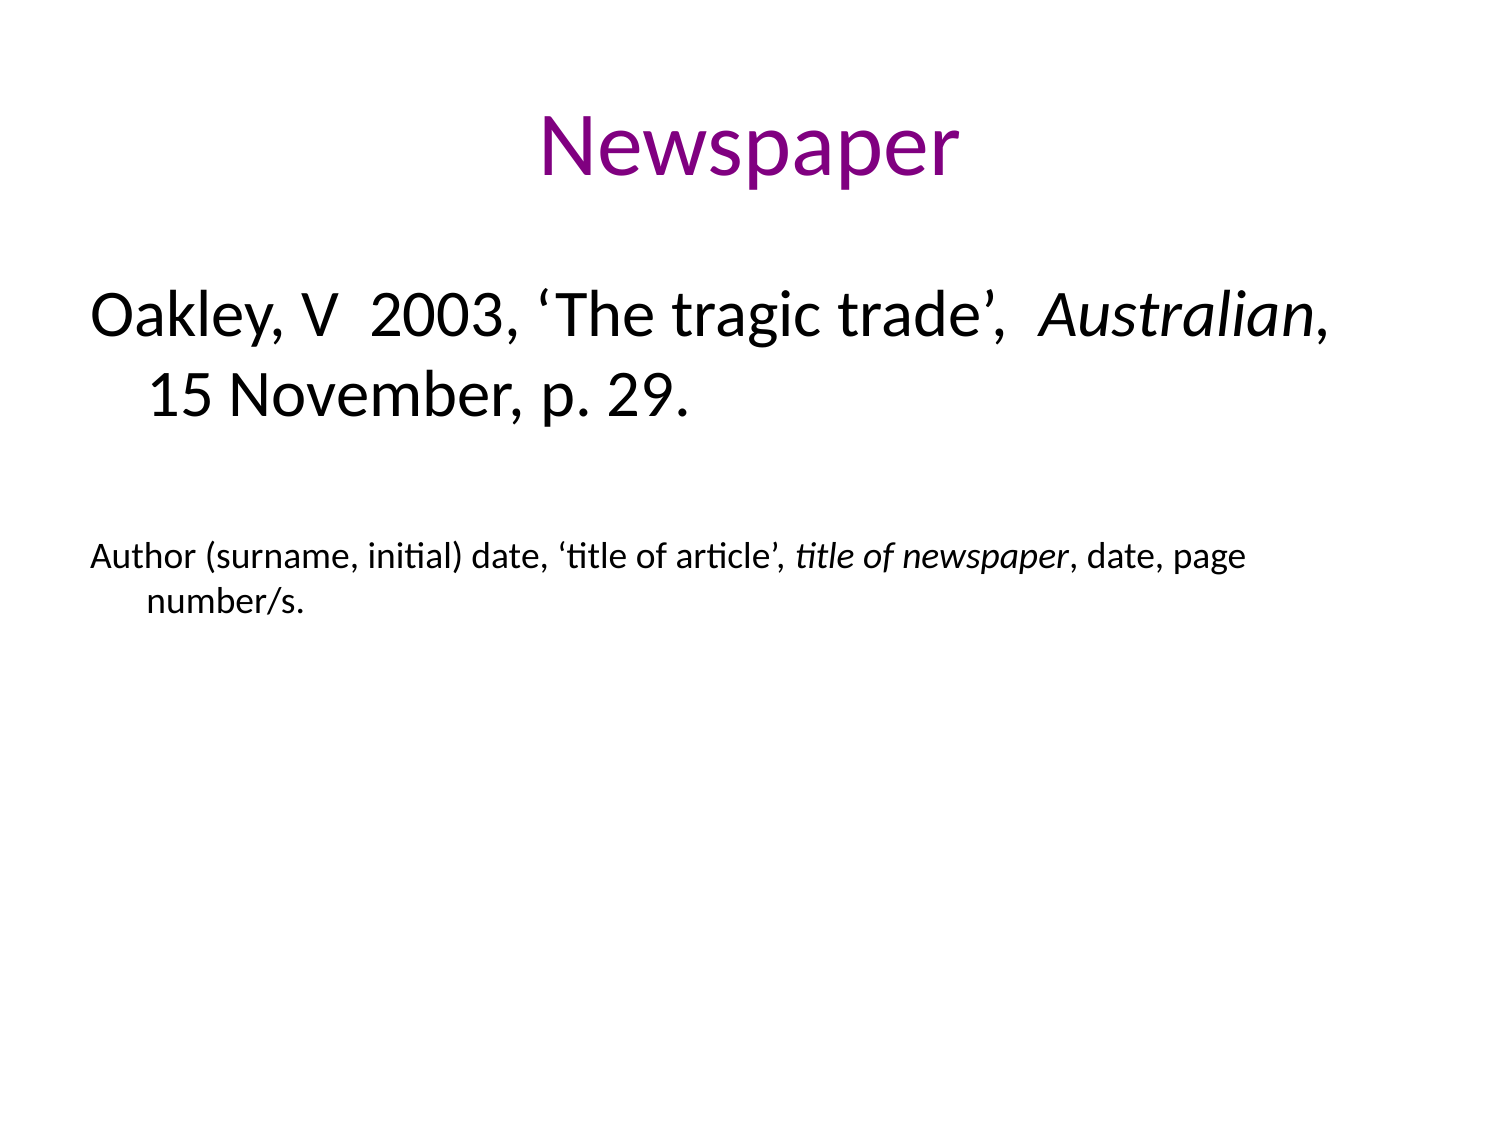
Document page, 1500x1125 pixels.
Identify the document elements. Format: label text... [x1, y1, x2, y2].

title Newspaper [75, 45, 1425, 233]
list Oakley, V 2003, ‘The tragic trade’, Australian, 15 November, p. 29. Author (surname, initial) date, ‘title of article’, title of newspaper, date, page number/s. [75, 262, 1425, 1005]
